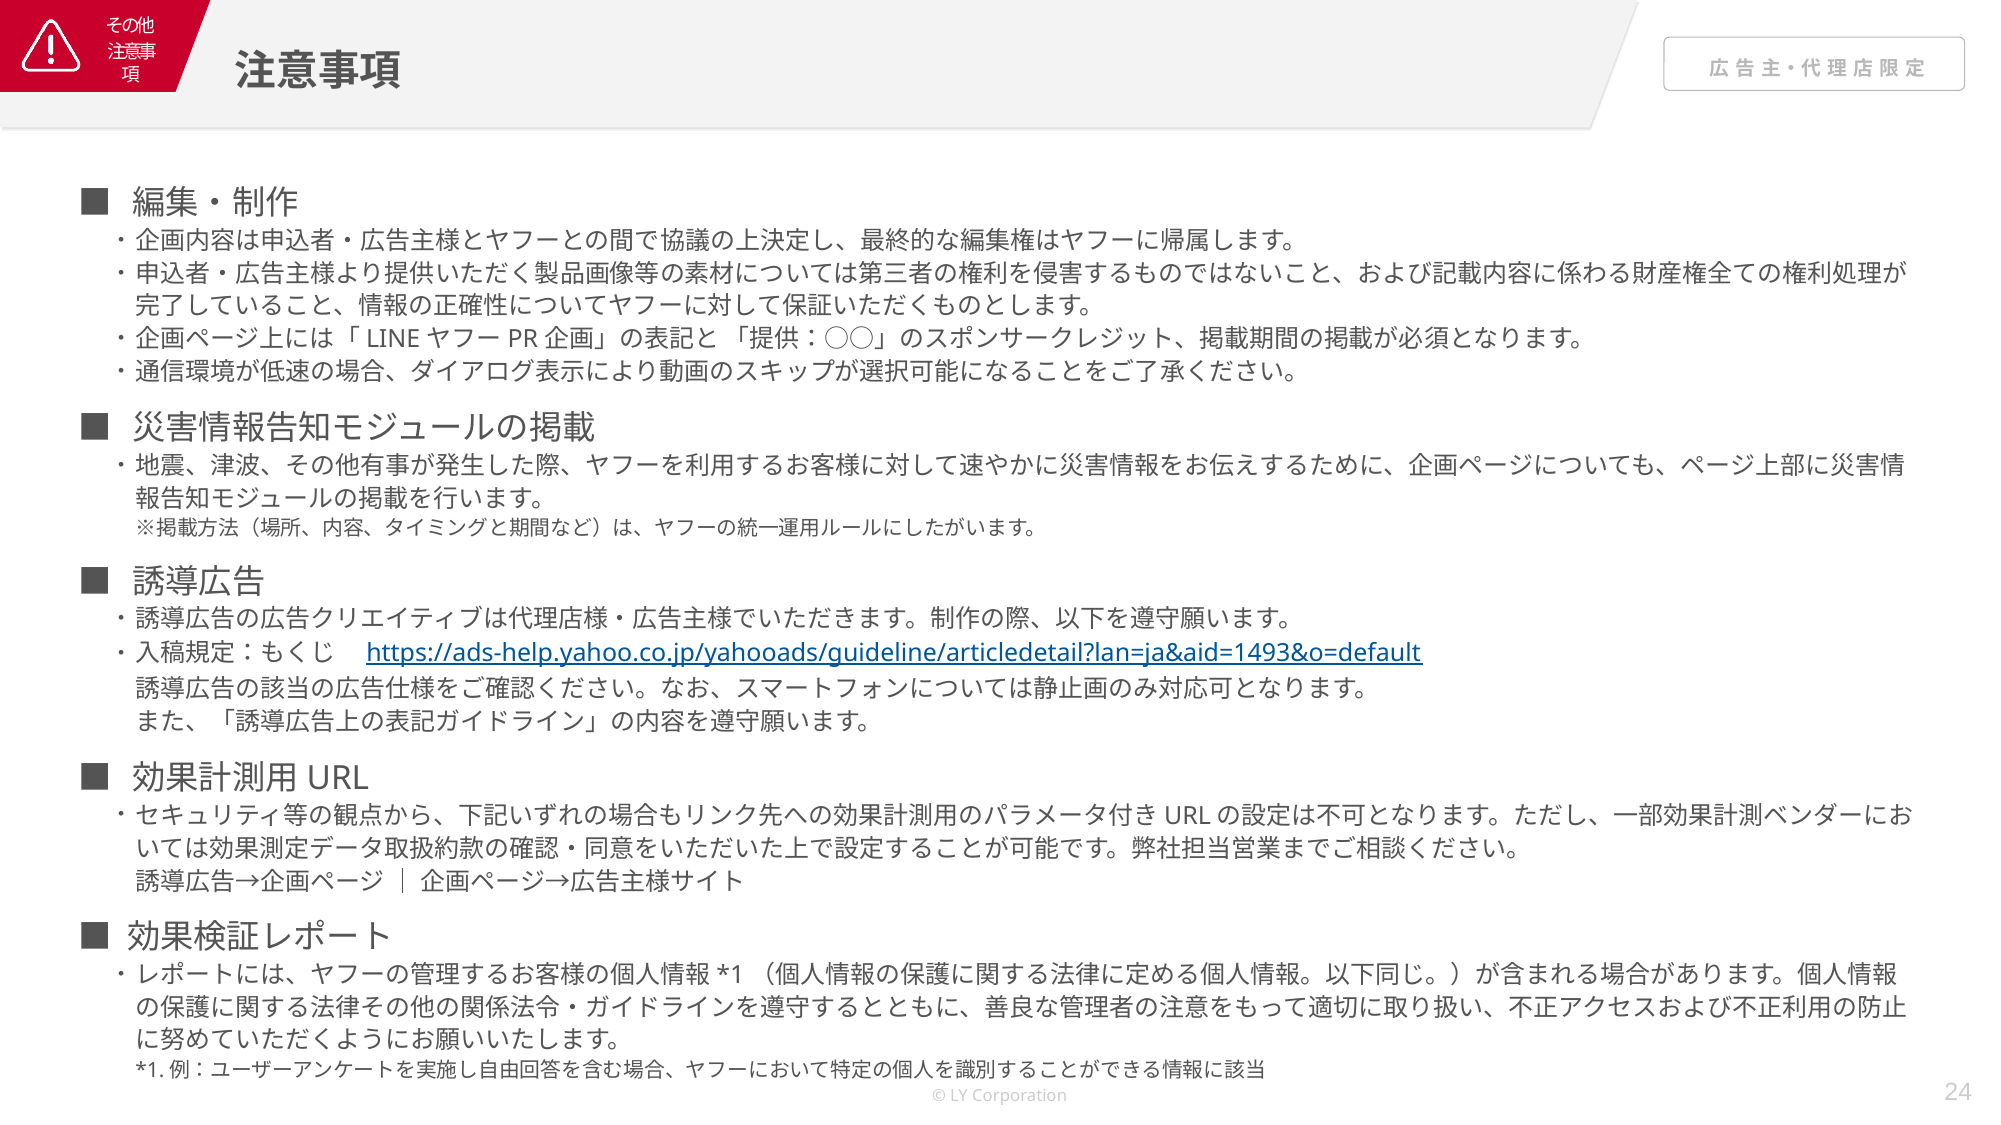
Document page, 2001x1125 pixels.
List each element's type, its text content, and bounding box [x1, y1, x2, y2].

text_box ■ 編集・制作 企画内容は申込者・広告主様とヤフーとの間で協議の上決定し、最終的な編集権はヤフーに帰属します。 申込者・広告主様より提供いただく製品画像等の素材については第三者の権利を侵害するものではないこと、および記載内容に係わる財産権全ての権利処理が完了していること、情報の正確性についてヤフーに対して保証いただくものとします。 企画ページ上には「LINEヤフーPR企画」の表記と 「提供：○○」のスポンサークレジット、掲載期間の掲載が必須となります。 通信環境が低速の場合、ダイアログ表示により動画のスキップが選択可能になることをご了承ください。 ■ 災害情報告知モジュールの掲載 地震、津波、その他有事が発生した際、ヤフーを利用するお客様に対して速やかに災害情報をお伝えするために、企画ページについても、ページ上部に災害情報告知モジュールの掲載を行います。 ※掲載方法（場所、内容、タイミングと期間など）は、ヤフーの統一運用ルールにしたがいます。 ■ 誘導広告 誘導広告の広告クリエイティブは代理店様・広告主様でいただきます。制作の際、以下を遵守願います。 入稿規定：もくじ https://ads-help.yahoo.co.jp/yahooads/guideline/articledetail?lan=ja&aid=1493&o=default 誘導広告の該当の広告仕様をご確認ください。なお、スマートフォンについては静止画のみ対応可となります。 また、「誘導広告上の表記ガイドライン」の内容を遵守願います。 ■ 効果計測用URL セキュリティ等の観点から、下記いずれの場合もリンク先への効果計測用のパラメータ付きURLの設定は不可となります。ただし、一部効果計測ベンダーにおいては効果測定データ取扱約款の確認・同意をいただいた上で設定することが可能です。弊社担当営業までご相談ください。 誘導広告→企画ページ ｜ 企画ページ→広告主様サイト ■ 効果検証レポート レポートには、ヤフーの管理するお客様の個人情報*1（個人情報の保護に関する法律に定める個人情報。以下同じ。）が含まれる場合があります。個人情報の保護に関する法律その他の関係法令・ガイドラインを遵守するとともに、善良な管理者の注意をもって適切に取り扱い、不正アクセスおよび不正利用の防止に努めていただくようにお願いいたします。 *1.例：ユーザーアンケートを実施し自由回答を含む場合、ヤフーにおいて特定の個人を識別することができる情報に該当 [78, 177, 1922, 1082]
list 注意事項 [234, 41, 1570, 97]
list その他 注意事項 [98, 12, 170, 81]
picture [16, 12, 84, 80]
